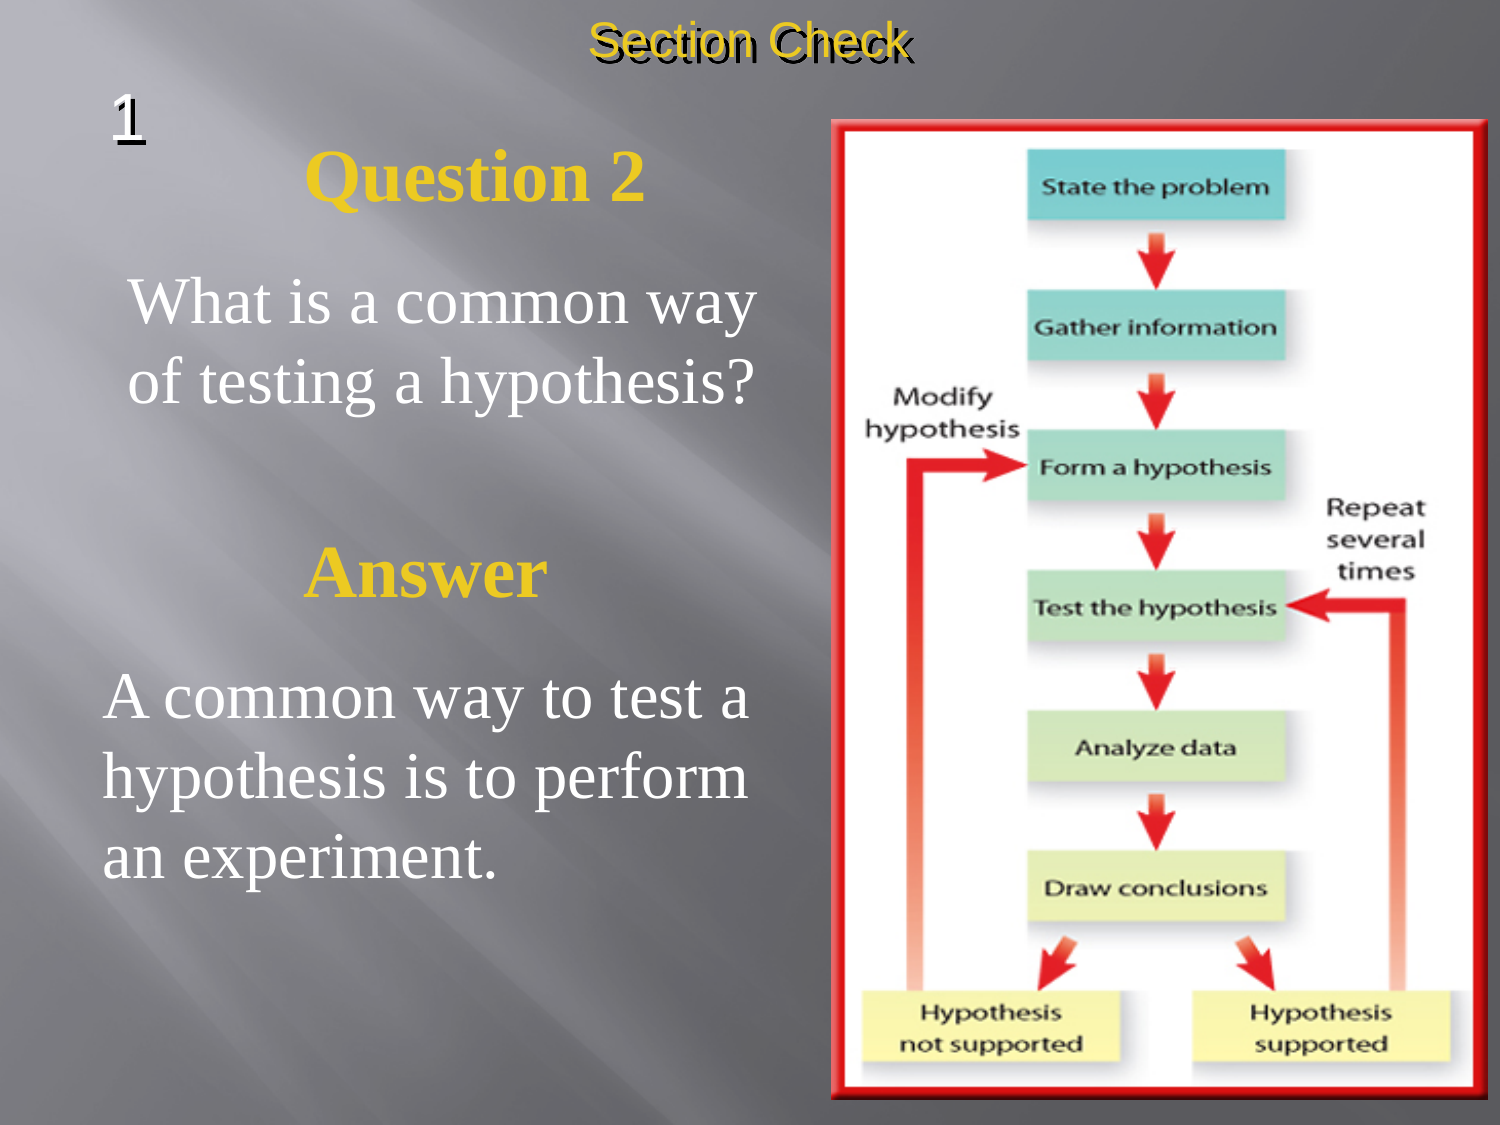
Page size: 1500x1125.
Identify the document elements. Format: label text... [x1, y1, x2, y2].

text_box What is a common way of testing a hypothesis? [112, 249, 813, 425]
text_box Section Check [572, 0, 925, 75]
text_box Question 2 [288, 128, 663, 225]
text_box Answer [288, 525, 565, 621]
text_box A common way to test a hypothesis is to perform an experiment. [87, 645, 788, 900]
text_box 1 [93, 66, 161, 162]
picture [831, 119, 1488, 1101]
